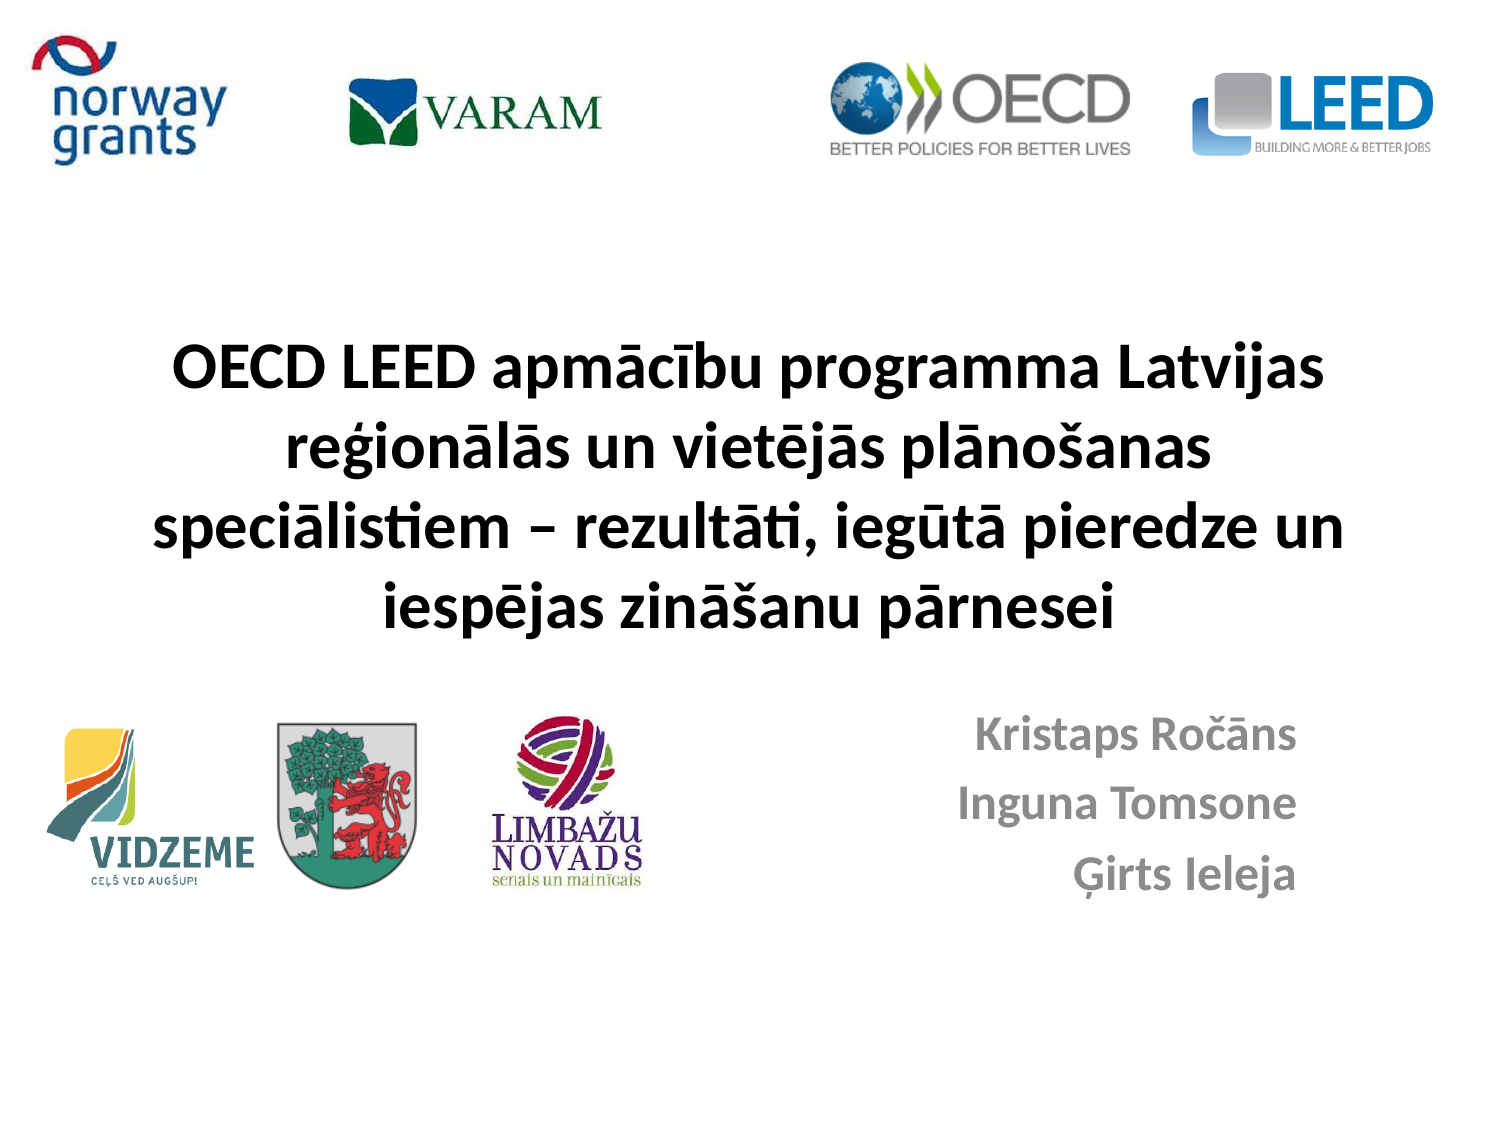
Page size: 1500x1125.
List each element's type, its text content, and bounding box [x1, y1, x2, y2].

picture [1186, 66, 1434, 161]
title OECD LEED apmācību programma Latvijas reģionālās un vietējās plānošanas speciālistiem – rezultāti, iegūtā pieredze un iespējas zināšanu pārnesei [112, 361, 1388, 603]
subtitle Kristaps Ročāns Inguna Tomsone Ģirts Ieleja [353, 692, 1313, 925]
picture [795, 55, 1166, 172]
picture [34, 694, 452, 915]
picture [22, 14, 609, 182]
picture [485, 716, 648, 893]
